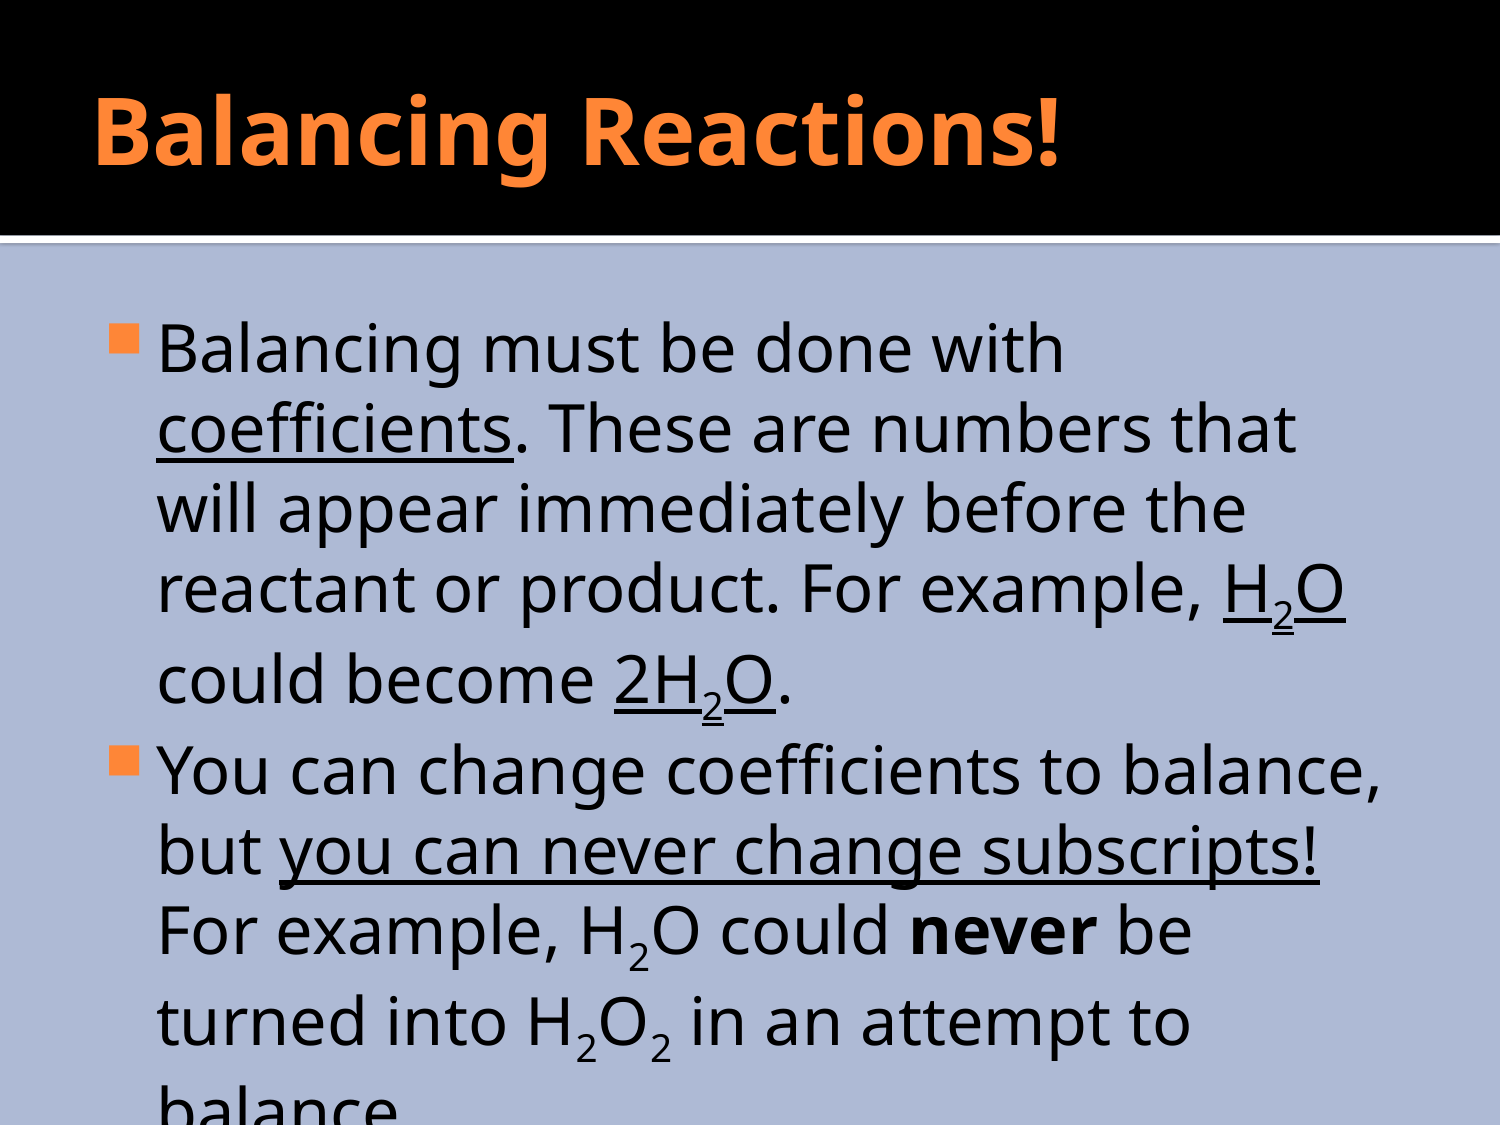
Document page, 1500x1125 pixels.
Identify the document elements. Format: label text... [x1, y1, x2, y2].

list Balancing must be done with coefficients. These are numbers that will appear immediately before the reactant or product. For example, H2O could become 2H2O. You can change coefficients to balance, but you can never change subscripts! For example, H2O could never be turned into H2O2 in an attempt to balance. [75, 291, 1425, 1050]
title Balancing Reactions! [75, 25, 1425, 231]
